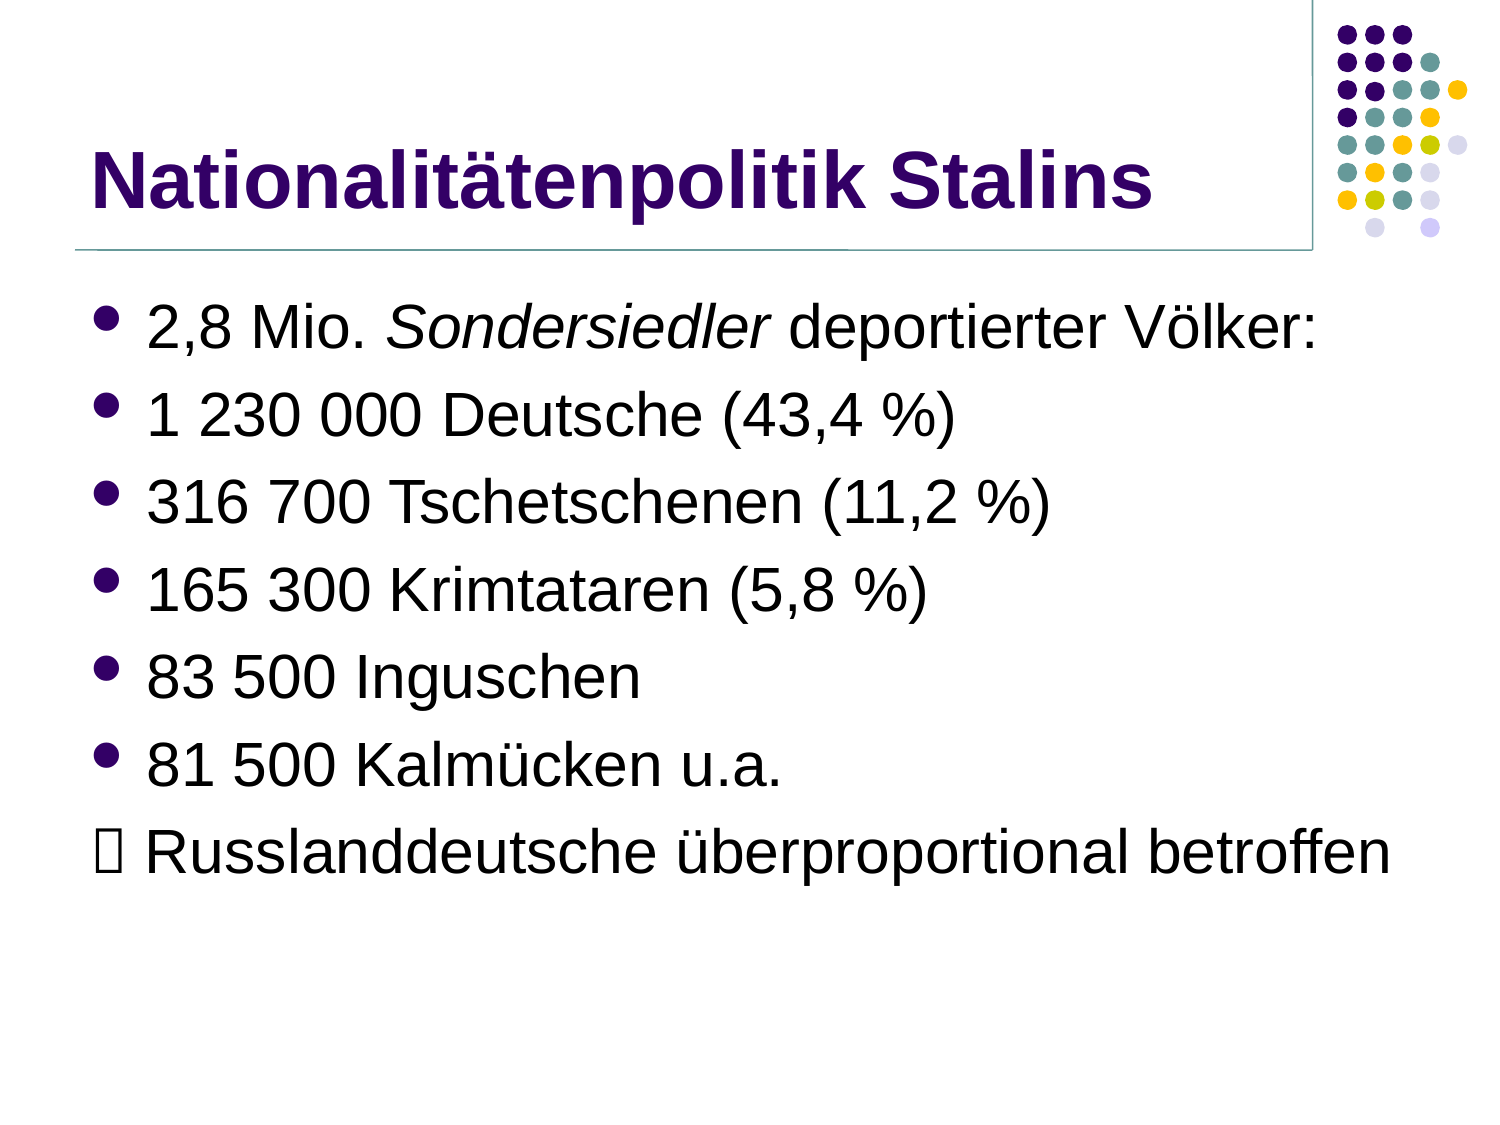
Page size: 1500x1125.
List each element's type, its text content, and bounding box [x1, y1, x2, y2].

list 2,8 Mio. Sondersiedler deportierter Völker: 1 230 000 Deutsche (43,4 %) 316 700 Tschetschenen (11,2 %) 165 300 Krimtataren (5,8 %) 83 500 Inguschen 81 500 Kalmücken u.a.  Russlanddeutsche überproportional betroffen [74, 278, 1459, 1006]
title Nationalitätenpolitik Stalins [74, 19, 1313, 233]
